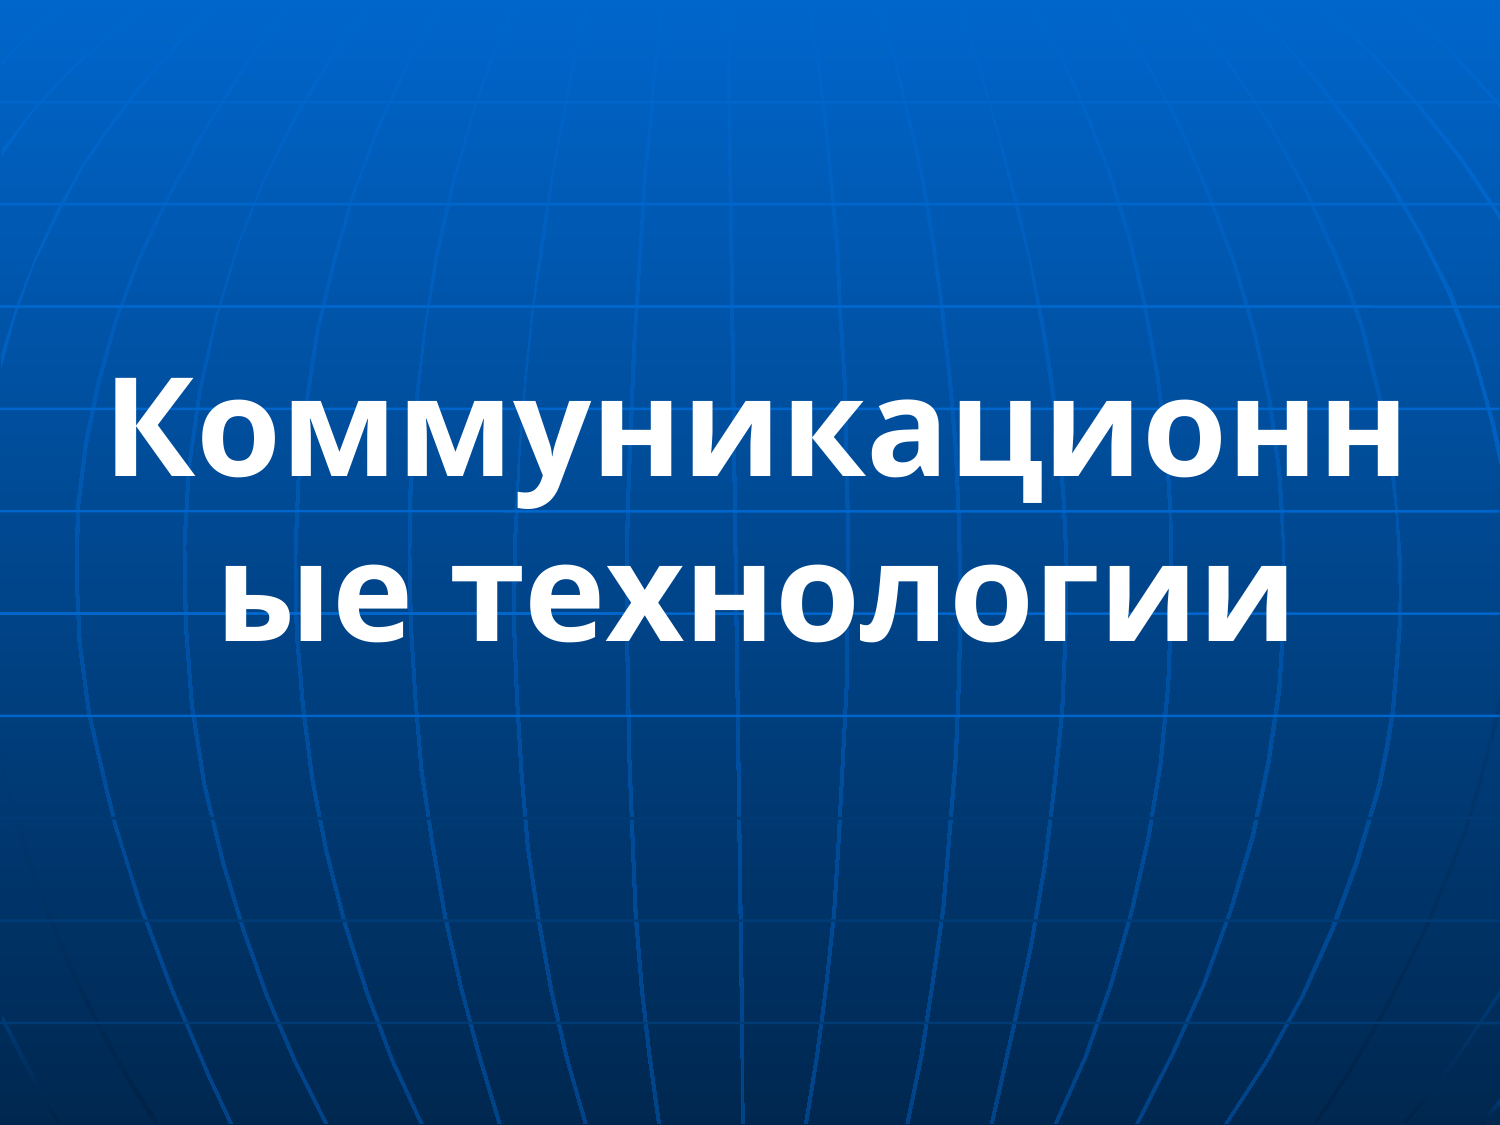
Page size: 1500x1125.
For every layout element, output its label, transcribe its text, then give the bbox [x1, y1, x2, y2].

title Коммуникационные технологии [81, 409, 1433, 598]
